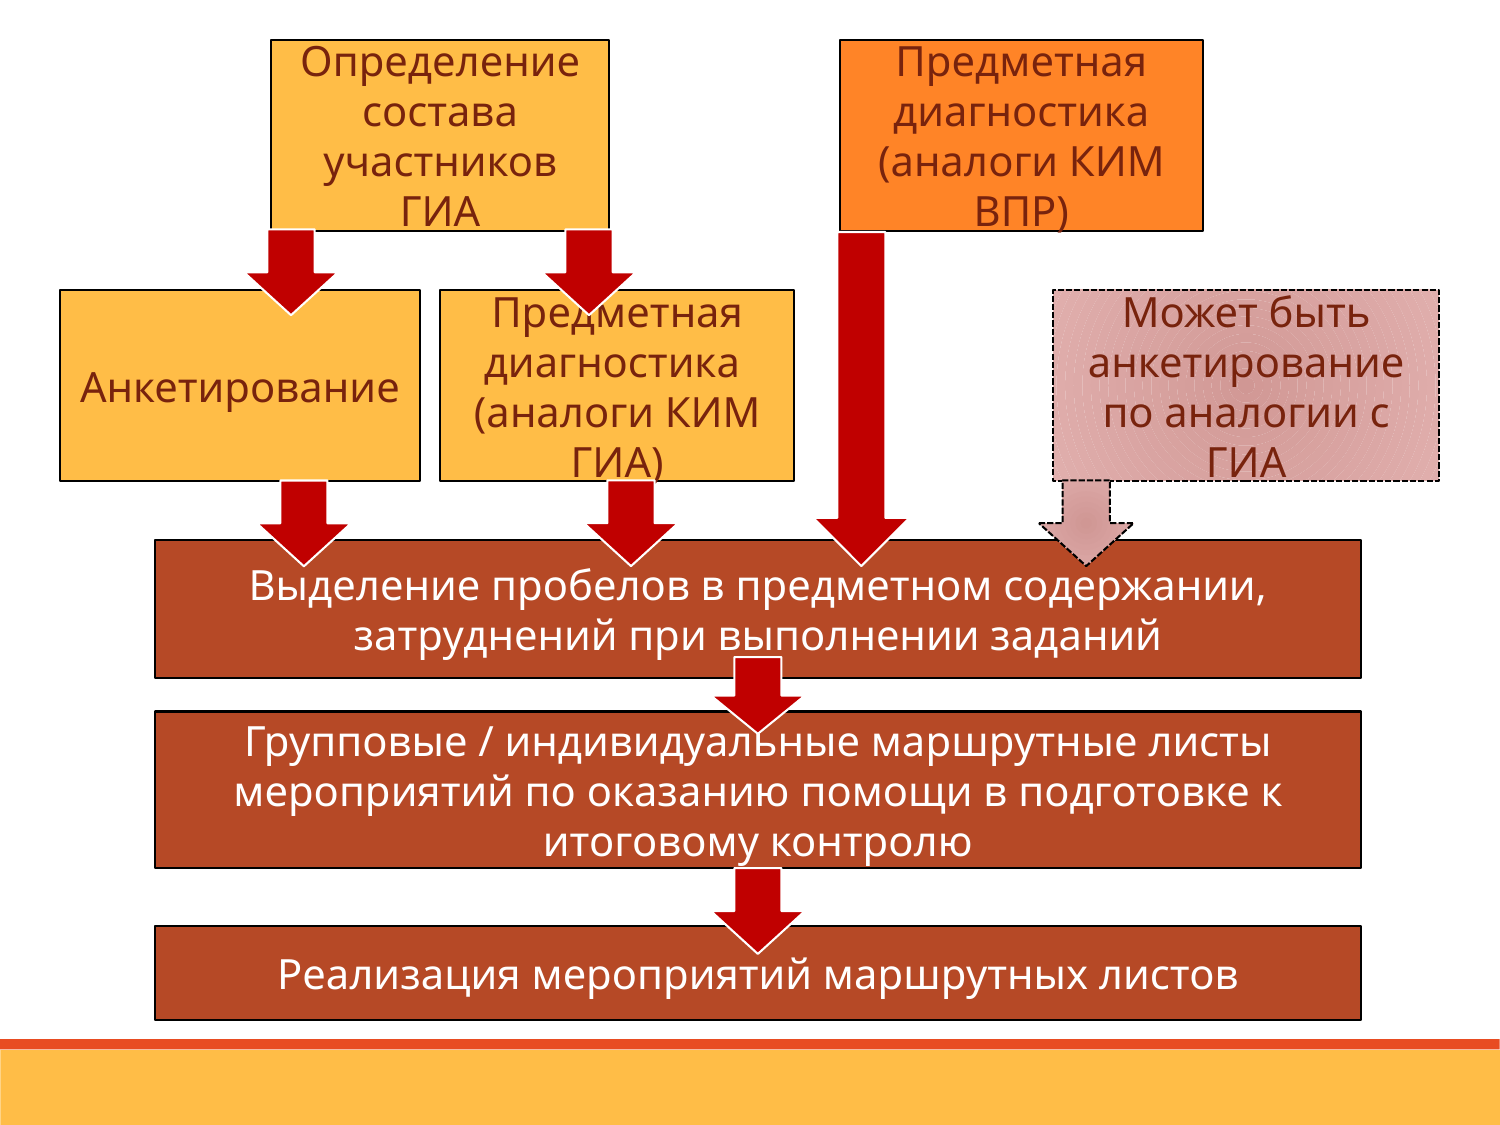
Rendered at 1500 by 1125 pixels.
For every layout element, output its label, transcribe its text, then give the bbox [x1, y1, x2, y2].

text_box Анкетирование [59, 289, 421, 482]
text_box Предметная диагностика (аналоги КИМ ГИА) [439, 289, 795, 482]
text_box [709, 655, 807, 735]
text_box [1038, 479, 1134, 567]
text_box [540, 228, 638, 317]
text_box [255, 479, 353, 568]
text_box [242, 228, 340, 317]
text_box Реализация мероприятий маршрутных листов [153, 924, 1362, 1022]
text_box [709, 866, 807, 955]
text_box [812, 230, 911, 567]
text_box [582, 478, 680, 568]
text_box Выделение пробелов в предметном содержании, затруднений при выполнении заданий [153, 539, 1362, 679]
text_box Может быть анкетирование по аналогии с ГИА [1052, 289, 1440, 482]
text_box Определение состава участников ГИА [270, 38, 610, 232]
text_box Предметная диагностика (аналоги КИМ ВПР) [839, 38, 1204, 232]
text_box Групповые / индивидуальные маршрутные листы мероприятий по оказанию помощи в подготовке к итоговому контролю [153, 710, 1362, 869]
